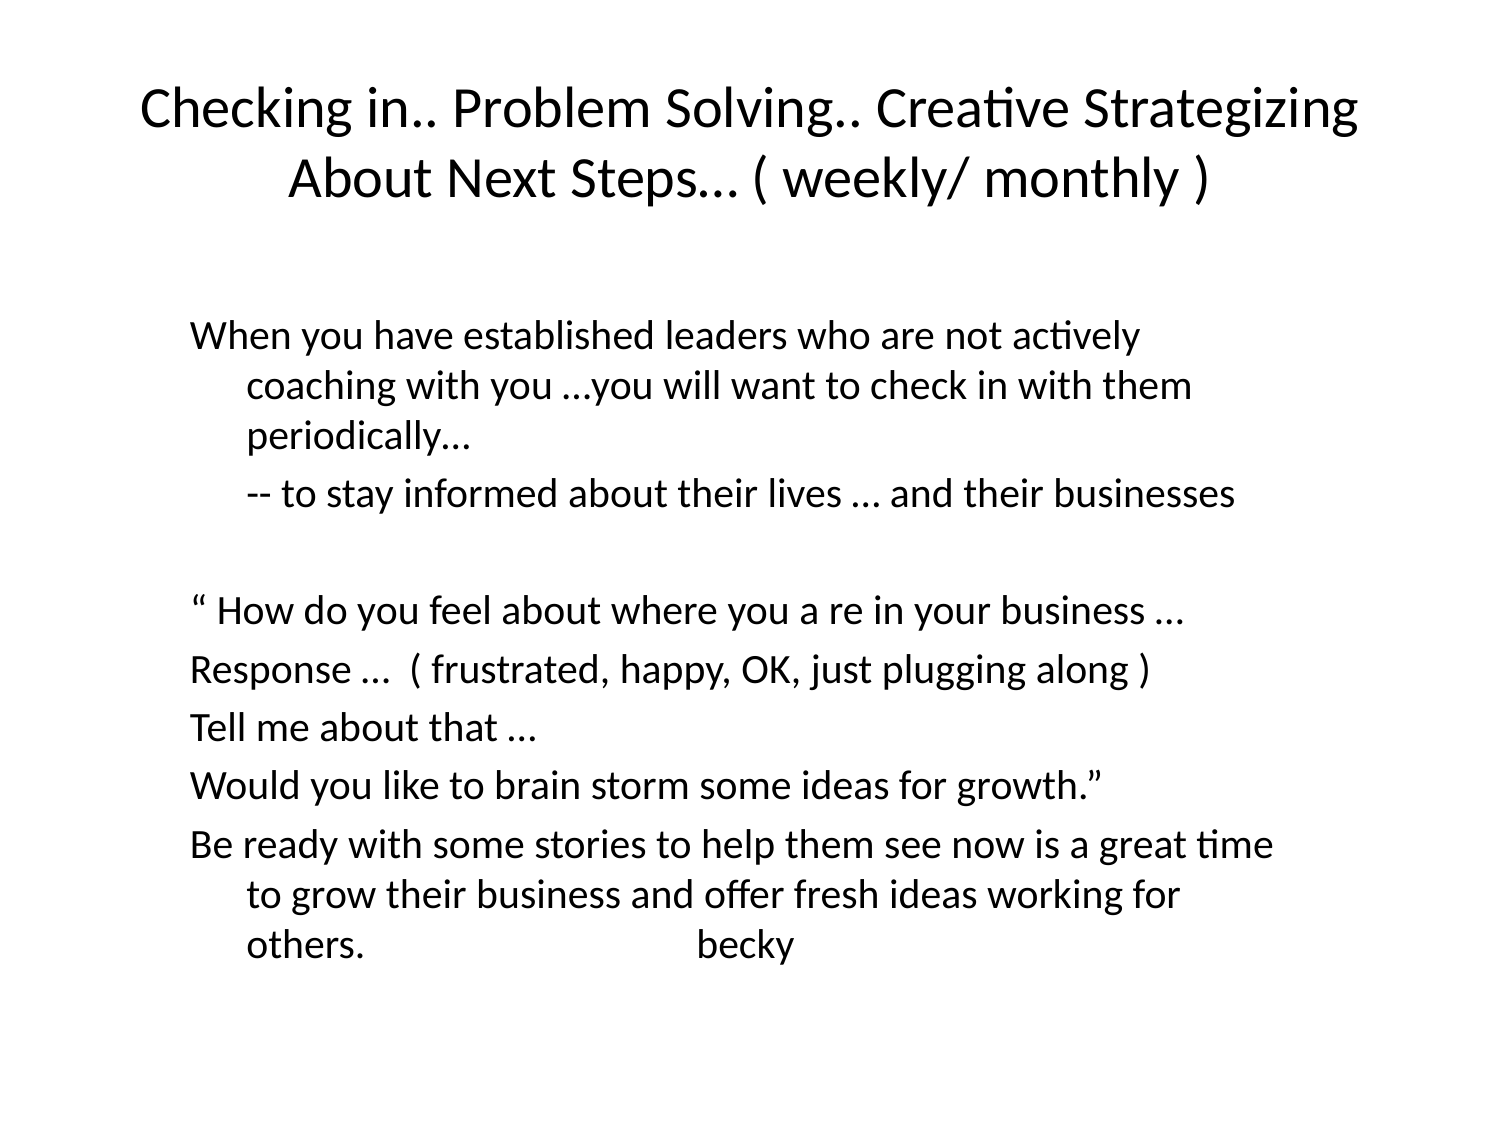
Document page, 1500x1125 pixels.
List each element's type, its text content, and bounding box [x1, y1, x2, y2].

title Checking in.. Problem Solving.. Creative Strategizing About Next Steps… ( weekly/ monthly ) [75, 45, 1425, 233]
list When you have established leaders who are not actively coaching with you …you will want to check in with them periodically… -- to stay informed about their lives … and their businesses “ How do you feel about where you a re in your business … Response … ( frustrated, happy, OK, just plugging along ) Tell me about that … Would you like to brain storm some ideas for growth.” Be ready with some stories to help them see now is a great time to grow their business and offer fresh ideas working for others. becky [174, 299, 1325, 1043]
